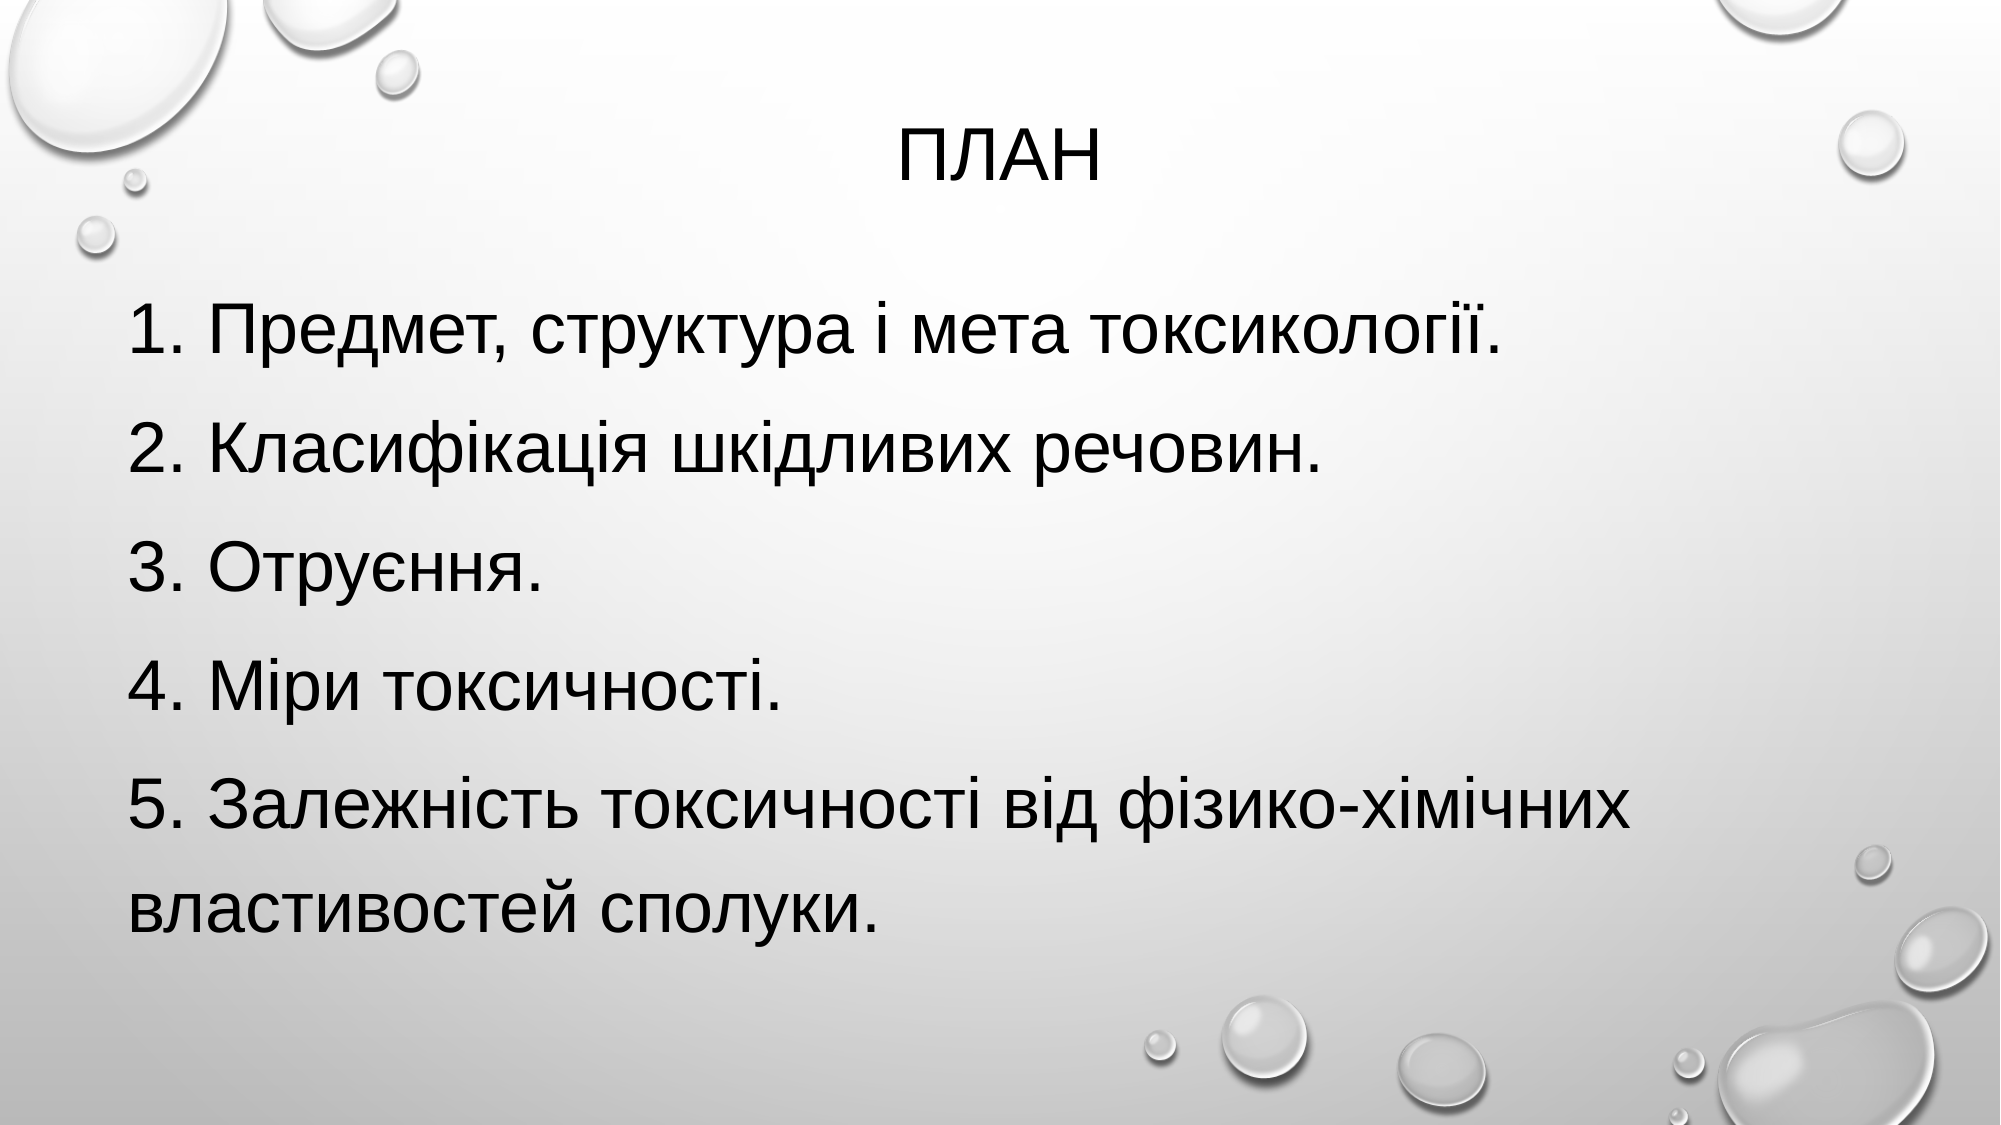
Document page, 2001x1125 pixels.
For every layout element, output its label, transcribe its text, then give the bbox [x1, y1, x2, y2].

list 1. Предмет, структура і мета токсикології. 2. Класифікація шкідливих речовин. 3. Отруєння. 4. Міри токсичності. 5. Залежність токсичності від фізико-хімічних властивостей сполуки. [112, 257, 1913, 955]
picture [0, 0, 2000, 1125]
title ПЛАН [149, 101, 1851, 212]
